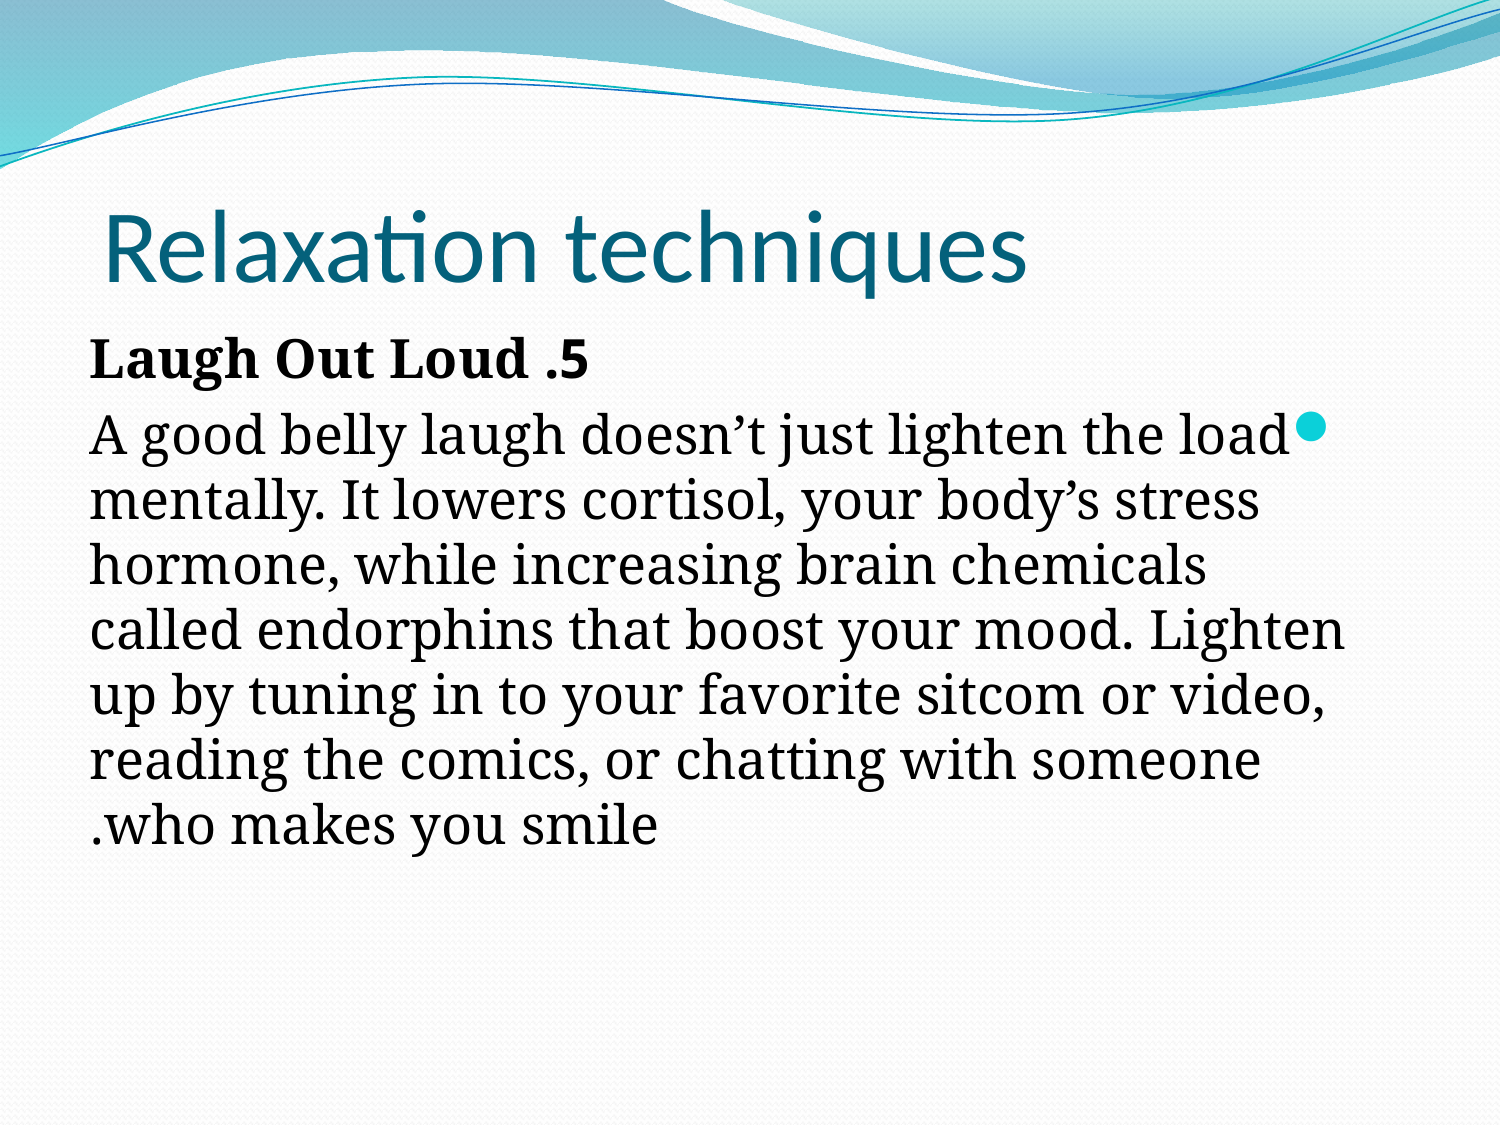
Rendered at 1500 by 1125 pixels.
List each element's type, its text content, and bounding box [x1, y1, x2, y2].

title Relaxation techniques [75, 115, 1425, 303]
list 5. Laugh Out Loud A good belly laugh doesn’t just lighten the load mentally. It lowers cortisol, your body’s stress hormone, while increasing brain chemicals called endorphins that boost your mood. Lighten up by tuning in to your favorite sitcom or video, reading the comics, or chatting with someone who makes you smile. [75, 317, 1425, 1038]
